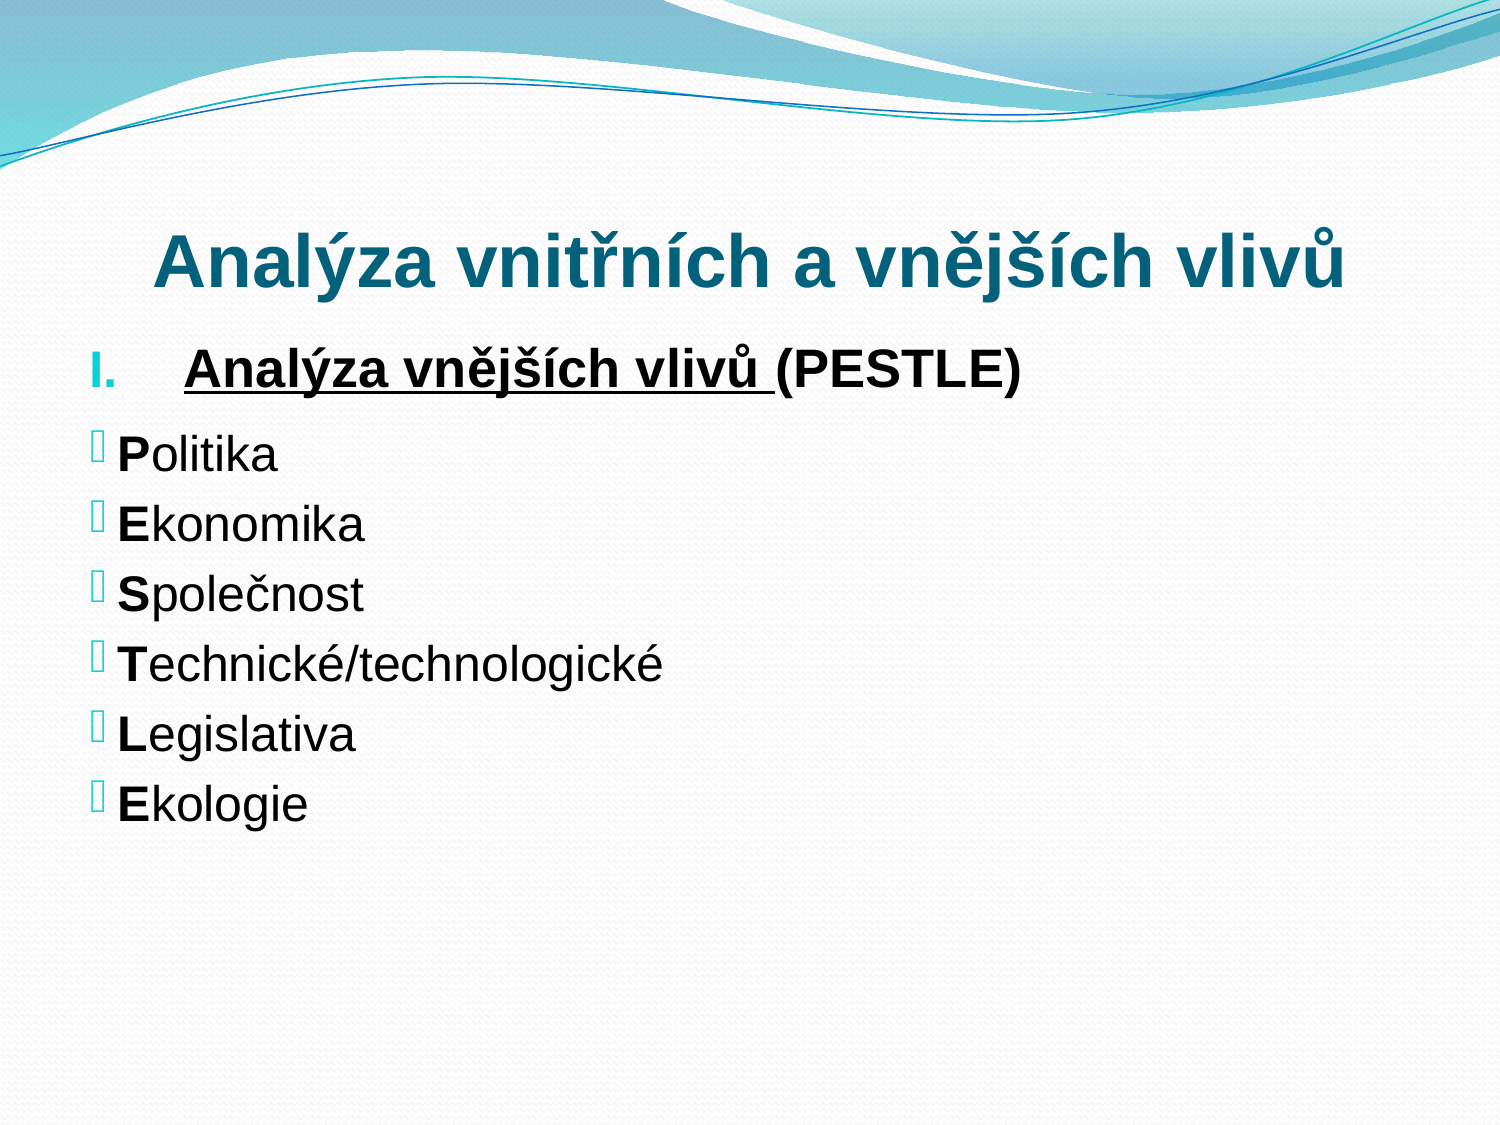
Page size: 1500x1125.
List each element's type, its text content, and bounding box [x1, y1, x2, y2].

title Analýza vnitřních a vnějších vlivů [75, 184, 1425, 303]
list Analýza vnějších vlivů (PESTLE) Politika Ekonomika Společnost Technické/technologické Legislativa Ekologie [75, 326, 1425, 953]
